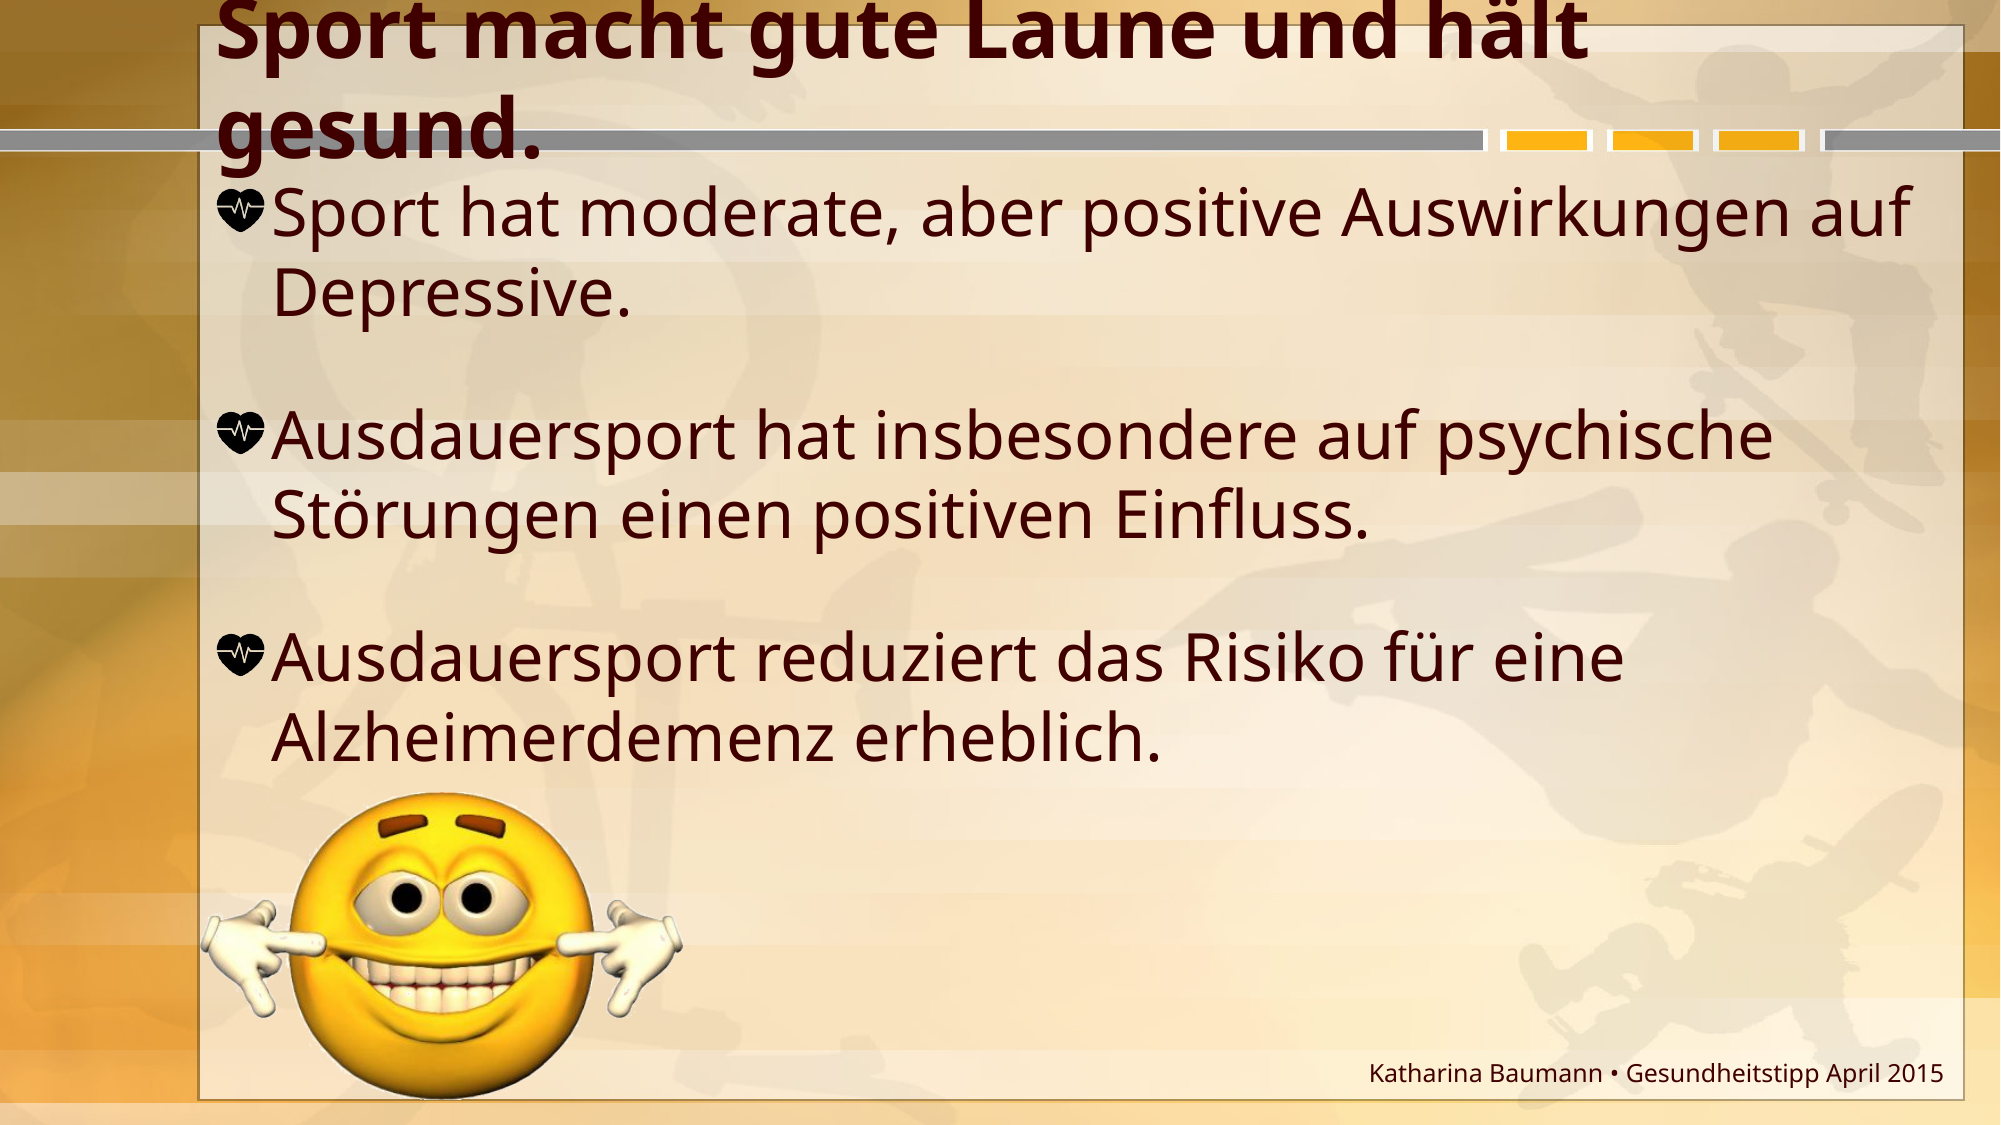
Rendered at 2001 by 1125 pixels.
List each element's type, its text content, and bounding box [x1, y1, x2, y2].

title Sport macht gute Laune und hält gesund. [200, 0, 1950, 150]
footer Katharina Baumann • Gesundheitstipp April 2015 [1326, 1050, 1961, 1100]
list Sport hat moderate, aber positive Auswirkungen auf Depressive. Ausdauersport hat insbesondere auf psychische Störungen einen positiven Einfluss. Ausdauersport reduziert das Risiko für eine Alzheimerdemenz erheblich. [200, 162, 1950, 1050]
picture [0, 0, 2001, 1125]
